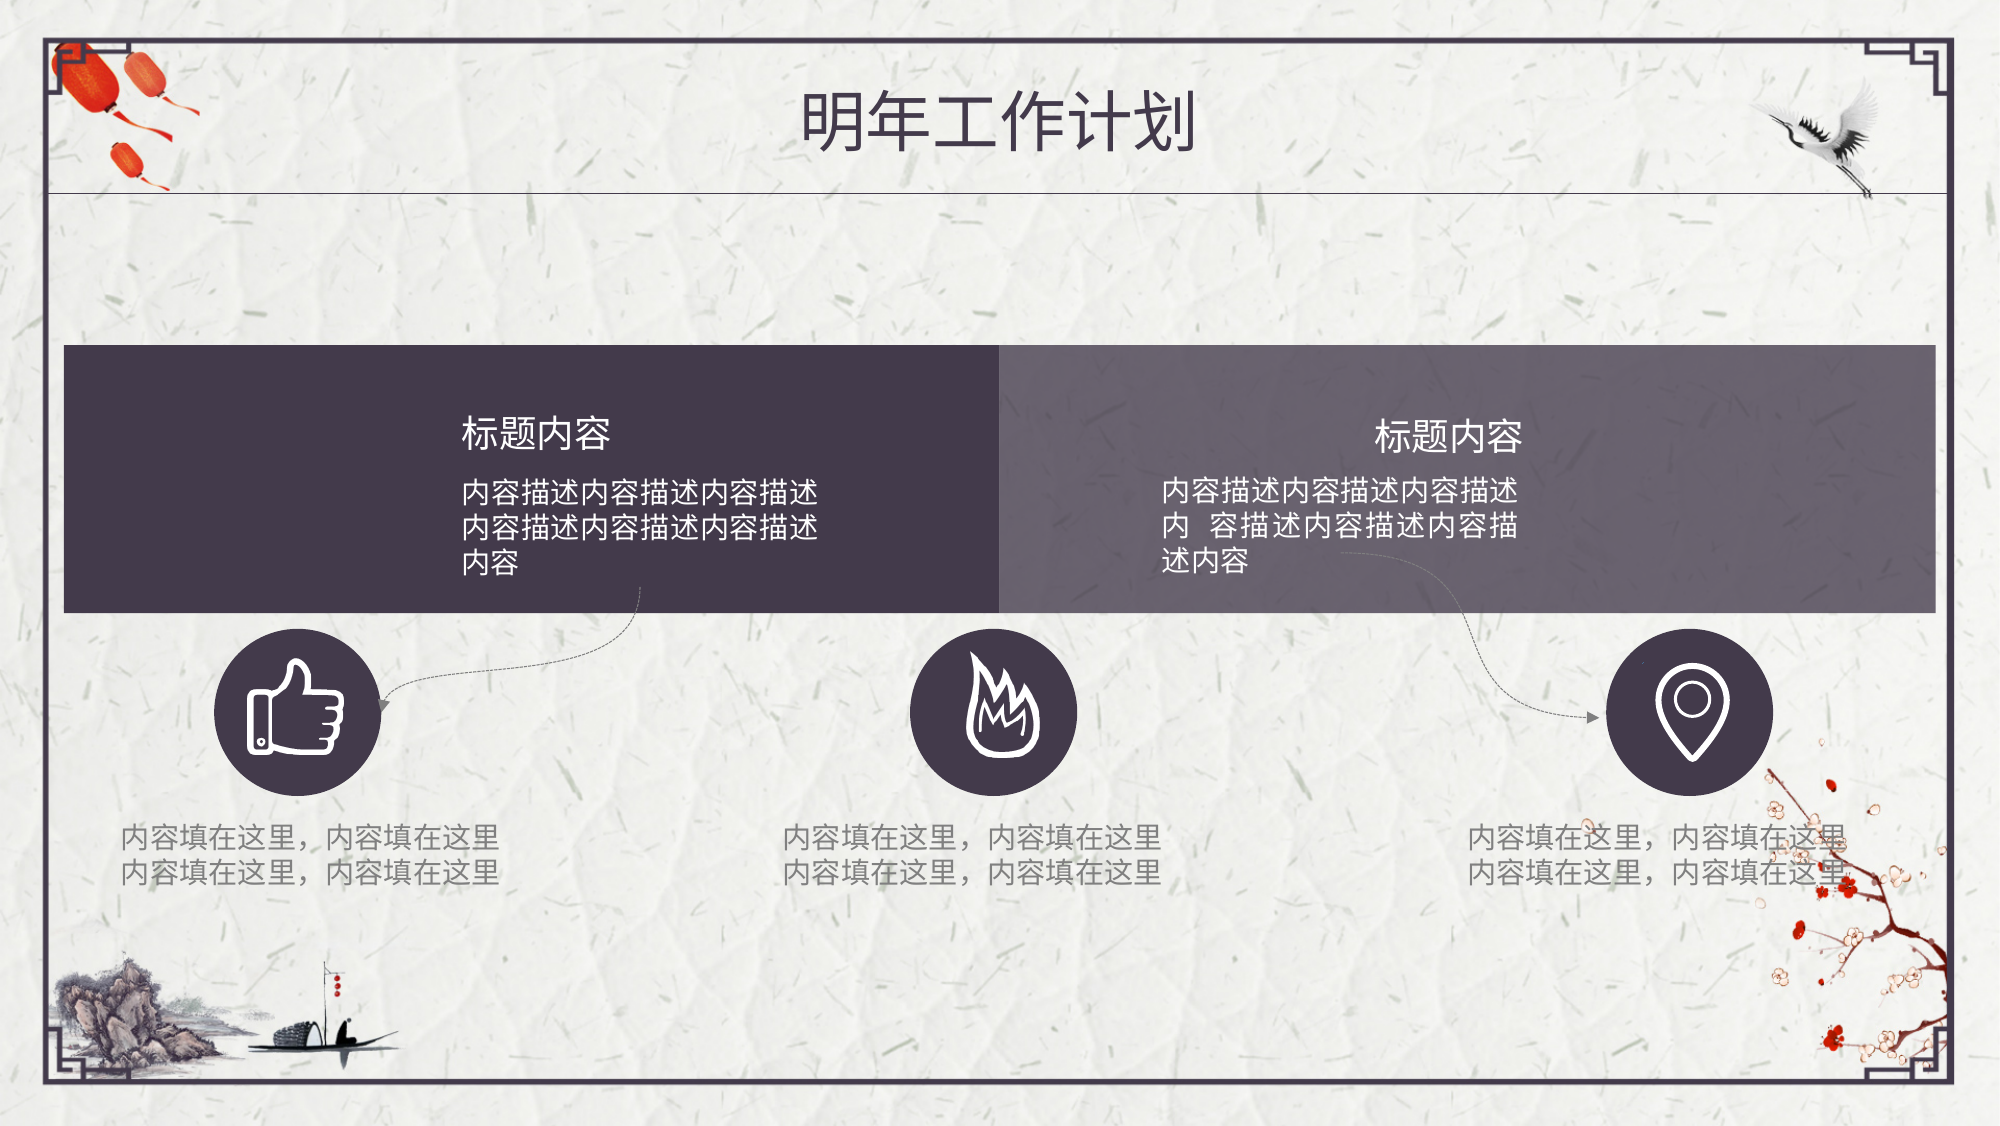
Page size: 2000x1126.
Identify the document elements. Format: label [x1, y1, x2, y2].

picture [0, 0, 2000, 1126]
text_box [47, 79, 1948, 194]
text_box [63, 344, 1936, 898]
